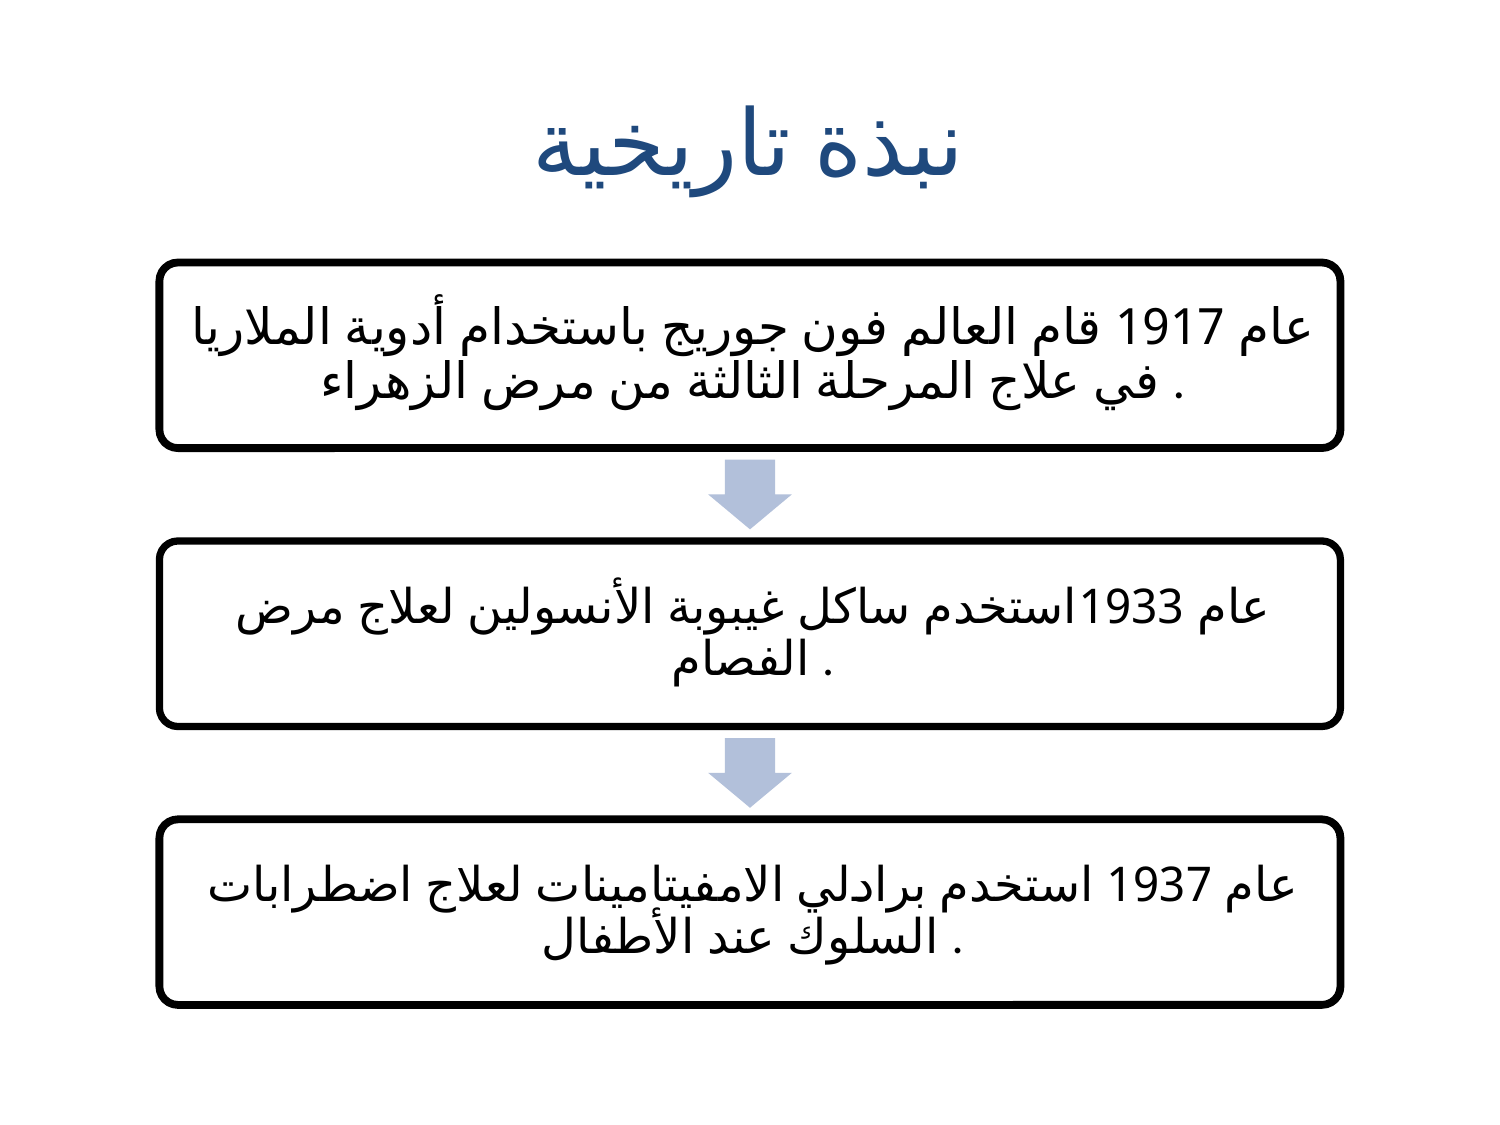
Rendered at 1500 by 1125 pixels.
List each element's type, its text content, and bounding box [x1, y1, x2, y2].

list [74, 262, 1426, 1006]
title نبذة تاريخية [85, 45, 1436, 233]
